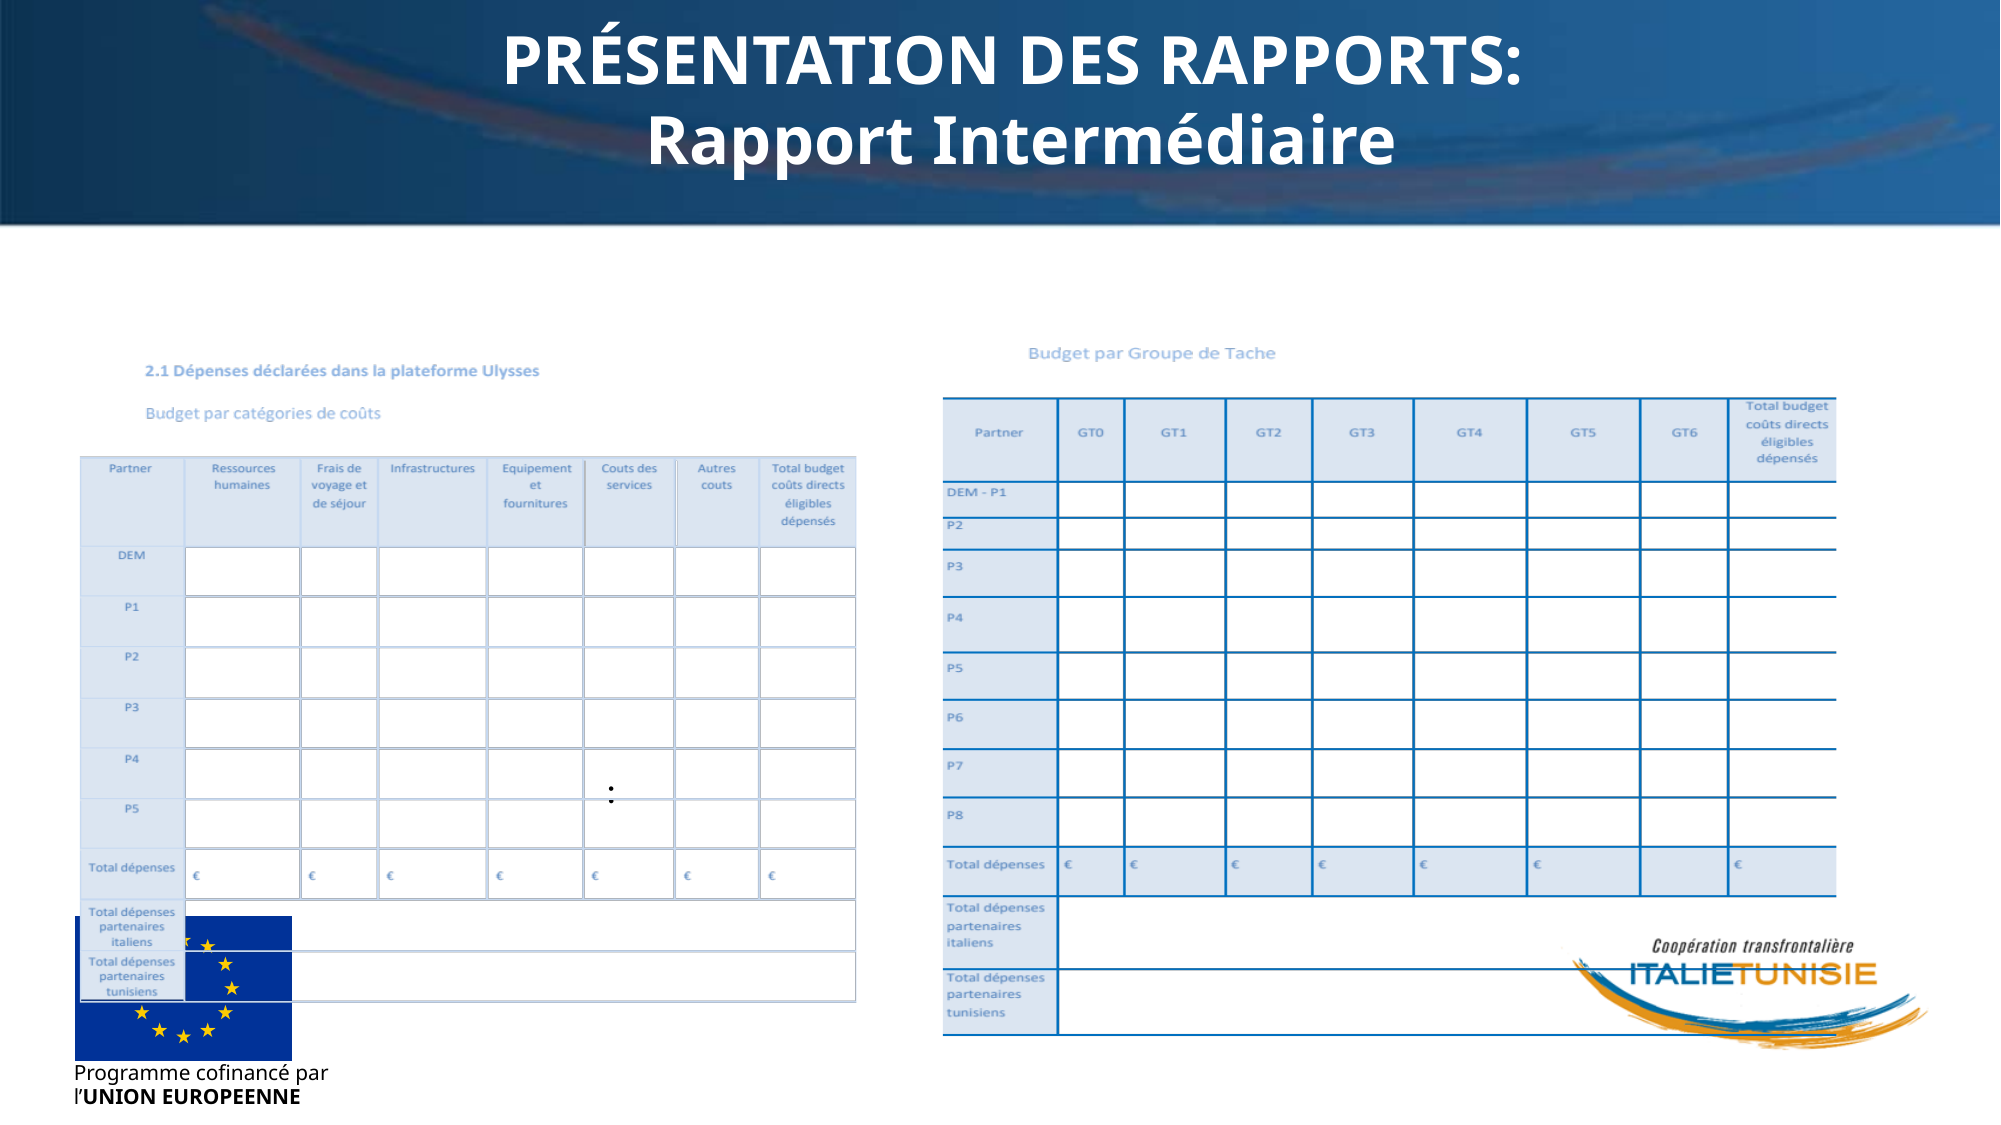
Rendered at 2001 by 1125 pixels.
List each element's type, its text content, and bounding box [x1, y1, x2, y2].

text_box PRÉSENTATION DES RAPPORTS: Rapport Intermédiaire [42, 21, 2000, 175]
picture [0, 0, 2000, 229]
picture [942, 343, 1942, 1085]
picture [75, 343, 857, 1061]
